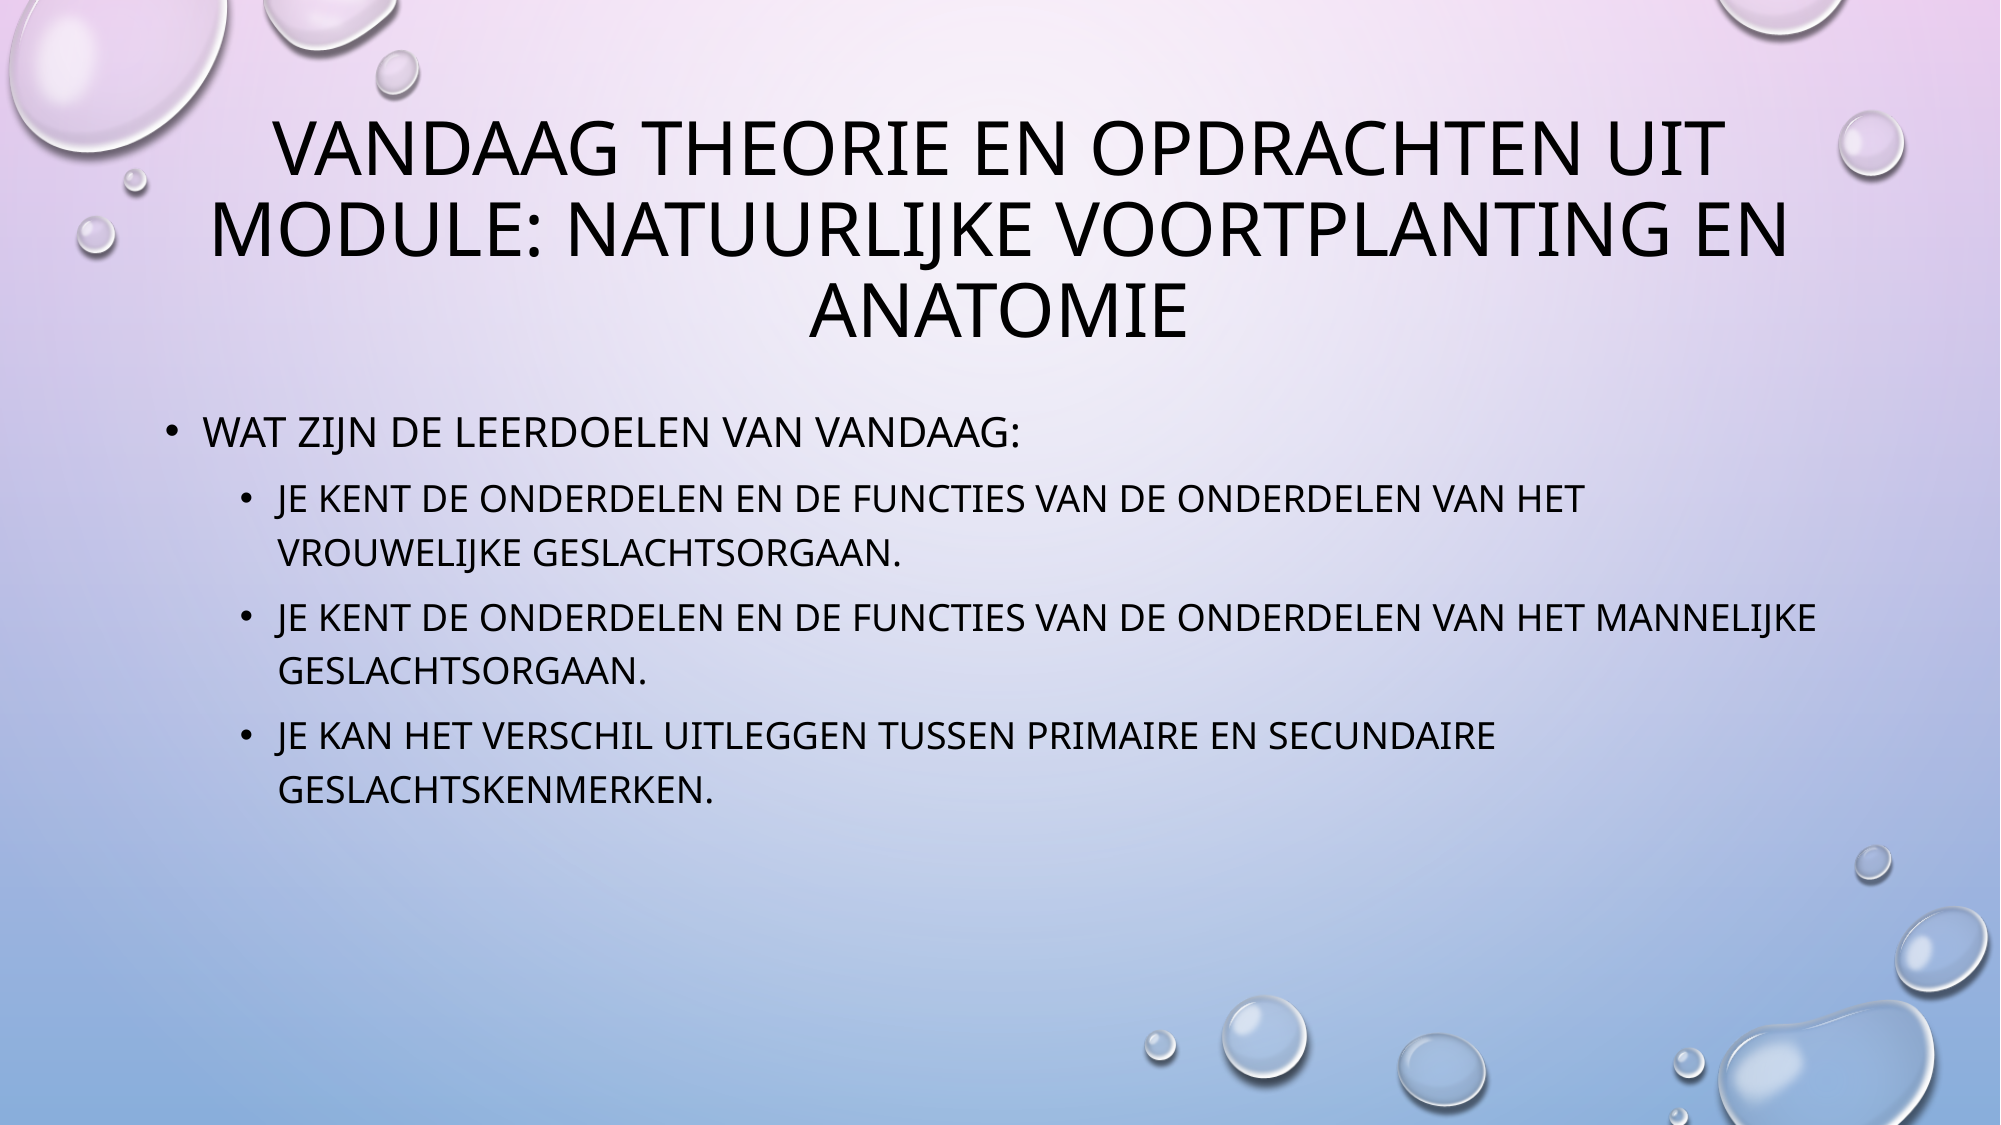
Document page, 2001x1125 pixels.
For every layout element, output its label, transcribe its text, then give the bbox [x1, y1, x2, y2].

picture [0, 0, 2000, 1125]
list Wat zijn de leerdoelen van vandaag: Je kent de onderdelen en de functies van de onderdelen van het vrouwelijke geslachtsorgaan. Je kent de onderdelen en de functies van de onderdelen van het mannelijke geslachtsorgaan. Je kan het verschil uitleggen tussen primaire en secundaire geslachtskenmerken. [149, 388, 1850, 950]
title Vandaag theorie en opdrachten uit module: natuurlijke voortplanting en anatomie [149, 101, 1851, 364]
